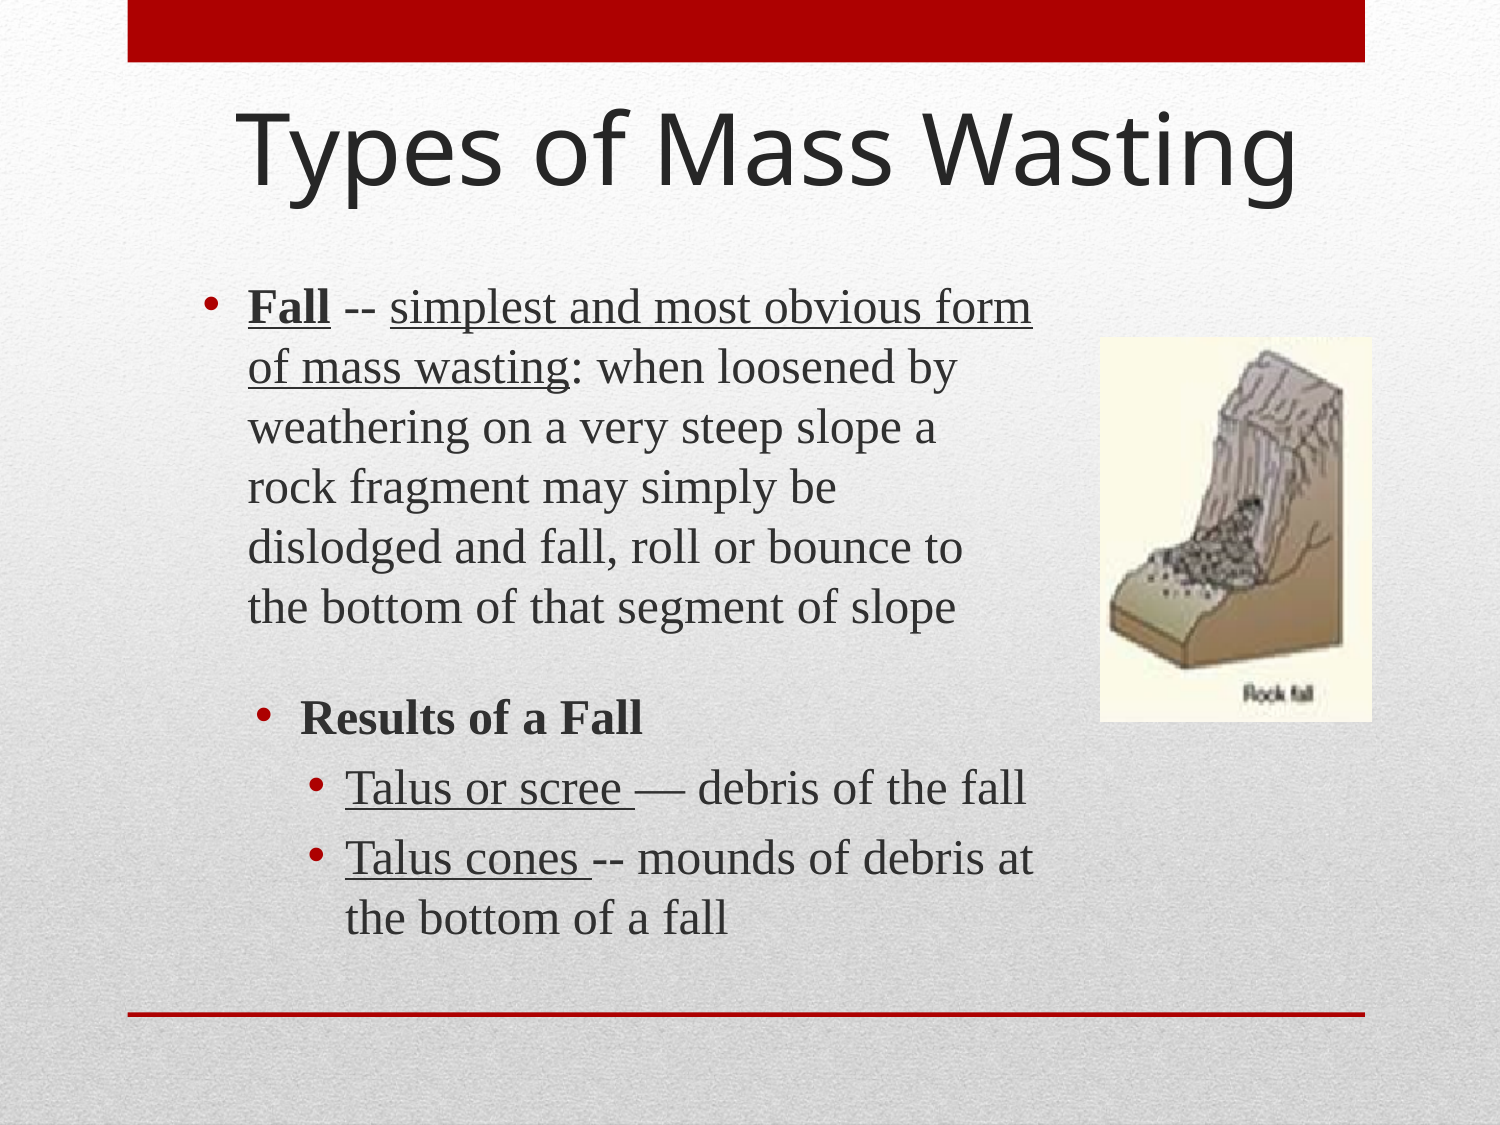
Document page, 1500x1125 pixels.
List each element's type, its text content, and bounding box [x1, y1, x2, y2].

title Types of Mass Wasting [200, 24, 1338, 213]
list Fall -- simplest and most obvious form of mass wasting: when loosened by weathering on a very steep slope a rock fragment may simply be dislodged and fall, roll or bounce to the bottom of that segment of slope Results of a Fall Talus or scree — debris of the fall Talus cones -- mounds of debris at the bottom of a fall [187, 224, 1050, 994]
picture [1099, 336, 1372, 723]
